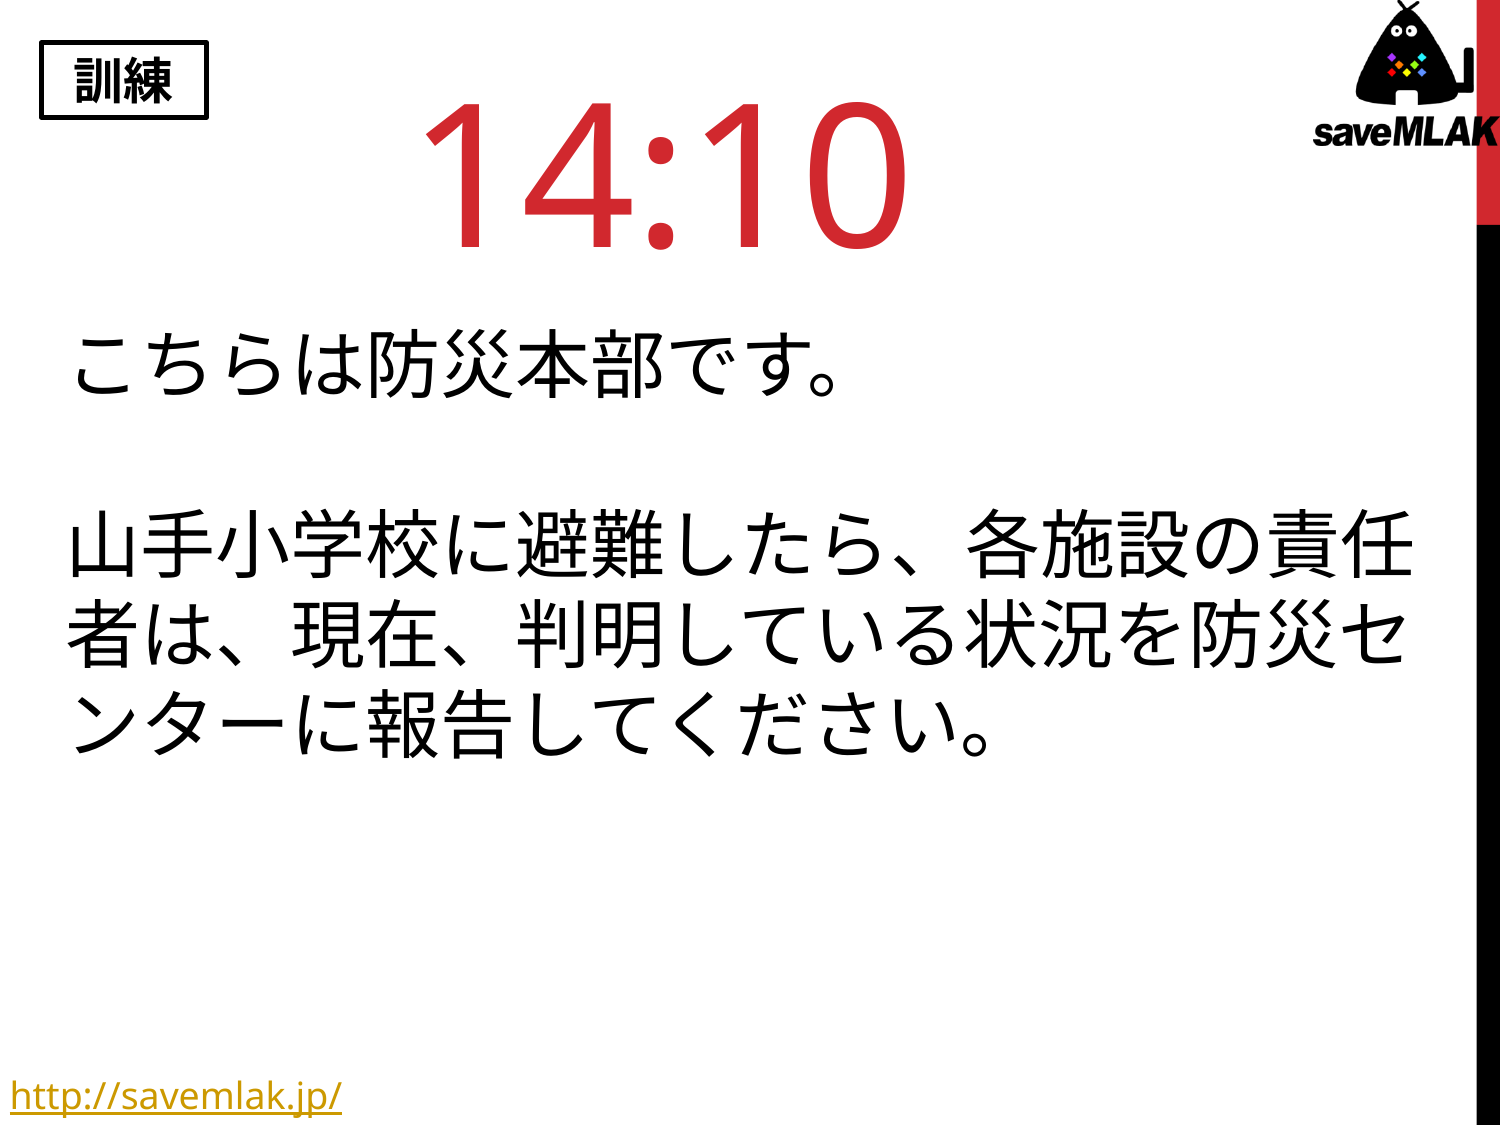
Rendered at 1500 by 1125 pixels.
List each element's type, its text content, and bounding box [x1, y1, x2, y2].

picture [1313, 0, 1500, 146]
text_box http://savemlak.jp/ [0, 1064, 358, 1125]
text_box 14:10 [42, 40, 1281, 114]
text_box 訓練 [41, 42, 207, 118]
text_box こちらは防災本部です。 山手小学校に避難したら、各施設の責任者は、現在、判明している状況を防災センターに報告してください。 [28, 310, 1453, 776]
